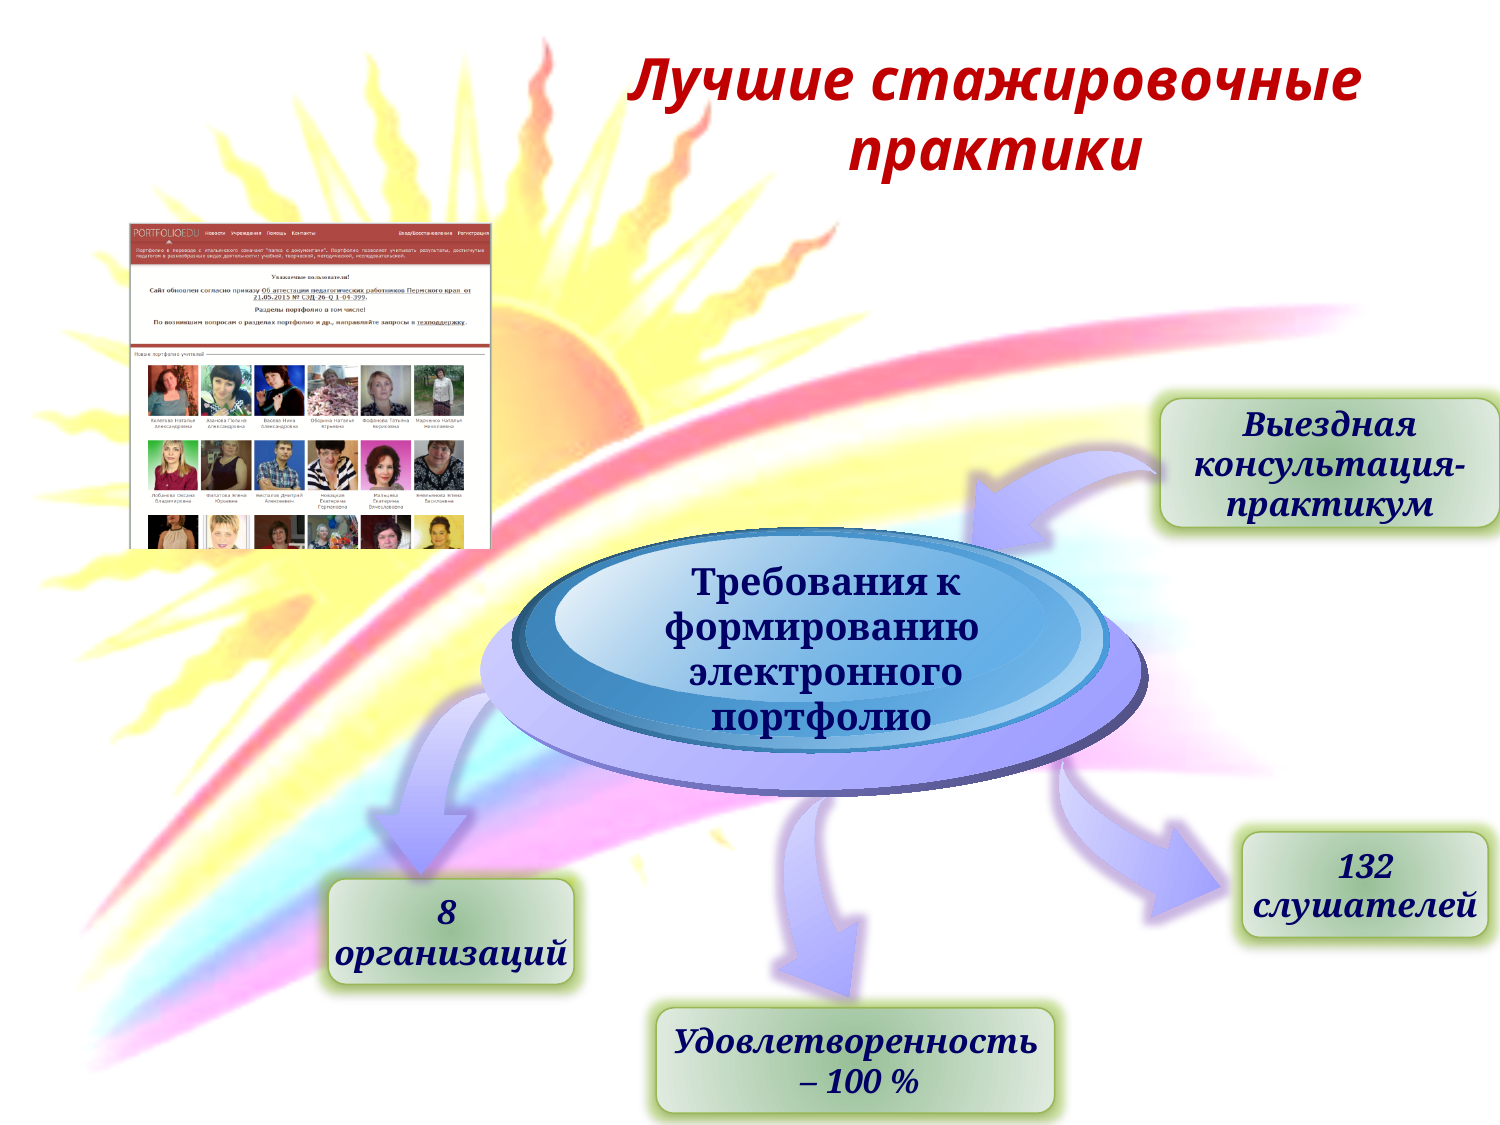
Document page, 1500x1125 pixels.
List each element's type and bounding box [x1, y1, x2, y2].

picture [0, 11, 1500, 1125]
text_box [480, 527, 1149, 798]
